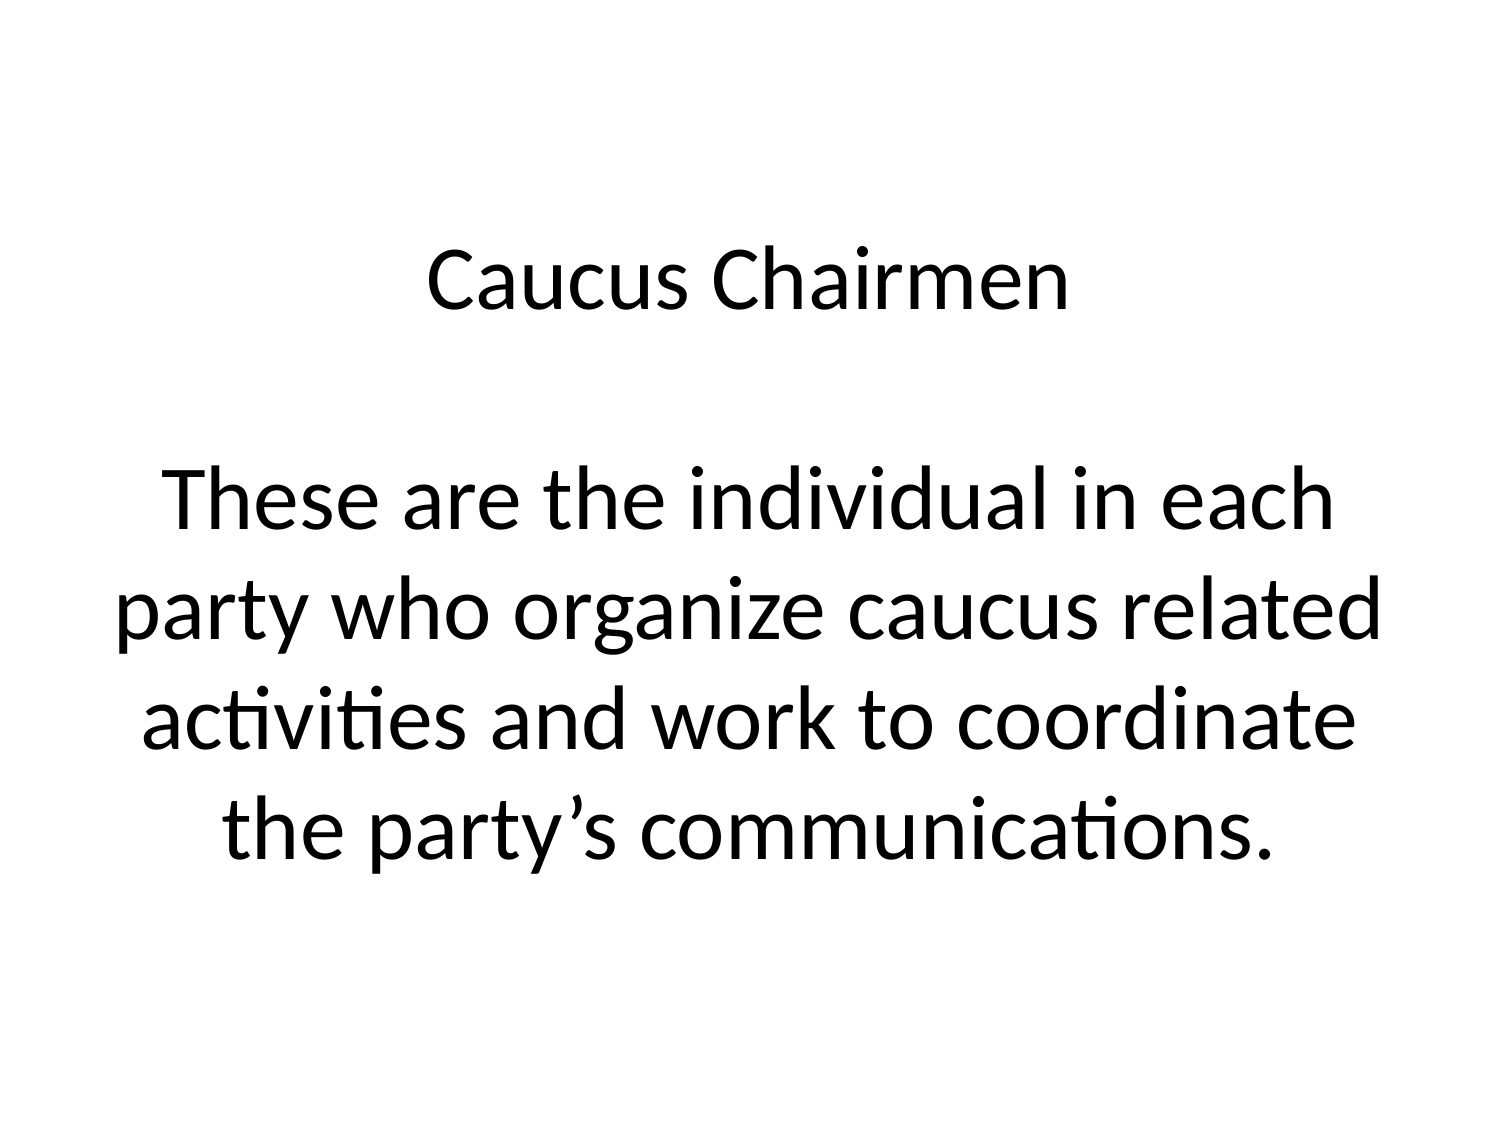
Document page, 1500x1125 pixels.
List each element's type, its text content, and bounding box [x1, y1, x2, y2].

title Caucus Chairmen These are the individual in each party who organize caucus related activities and work to coordinate the party’s communications. [74, 44, 1426, 1051]
